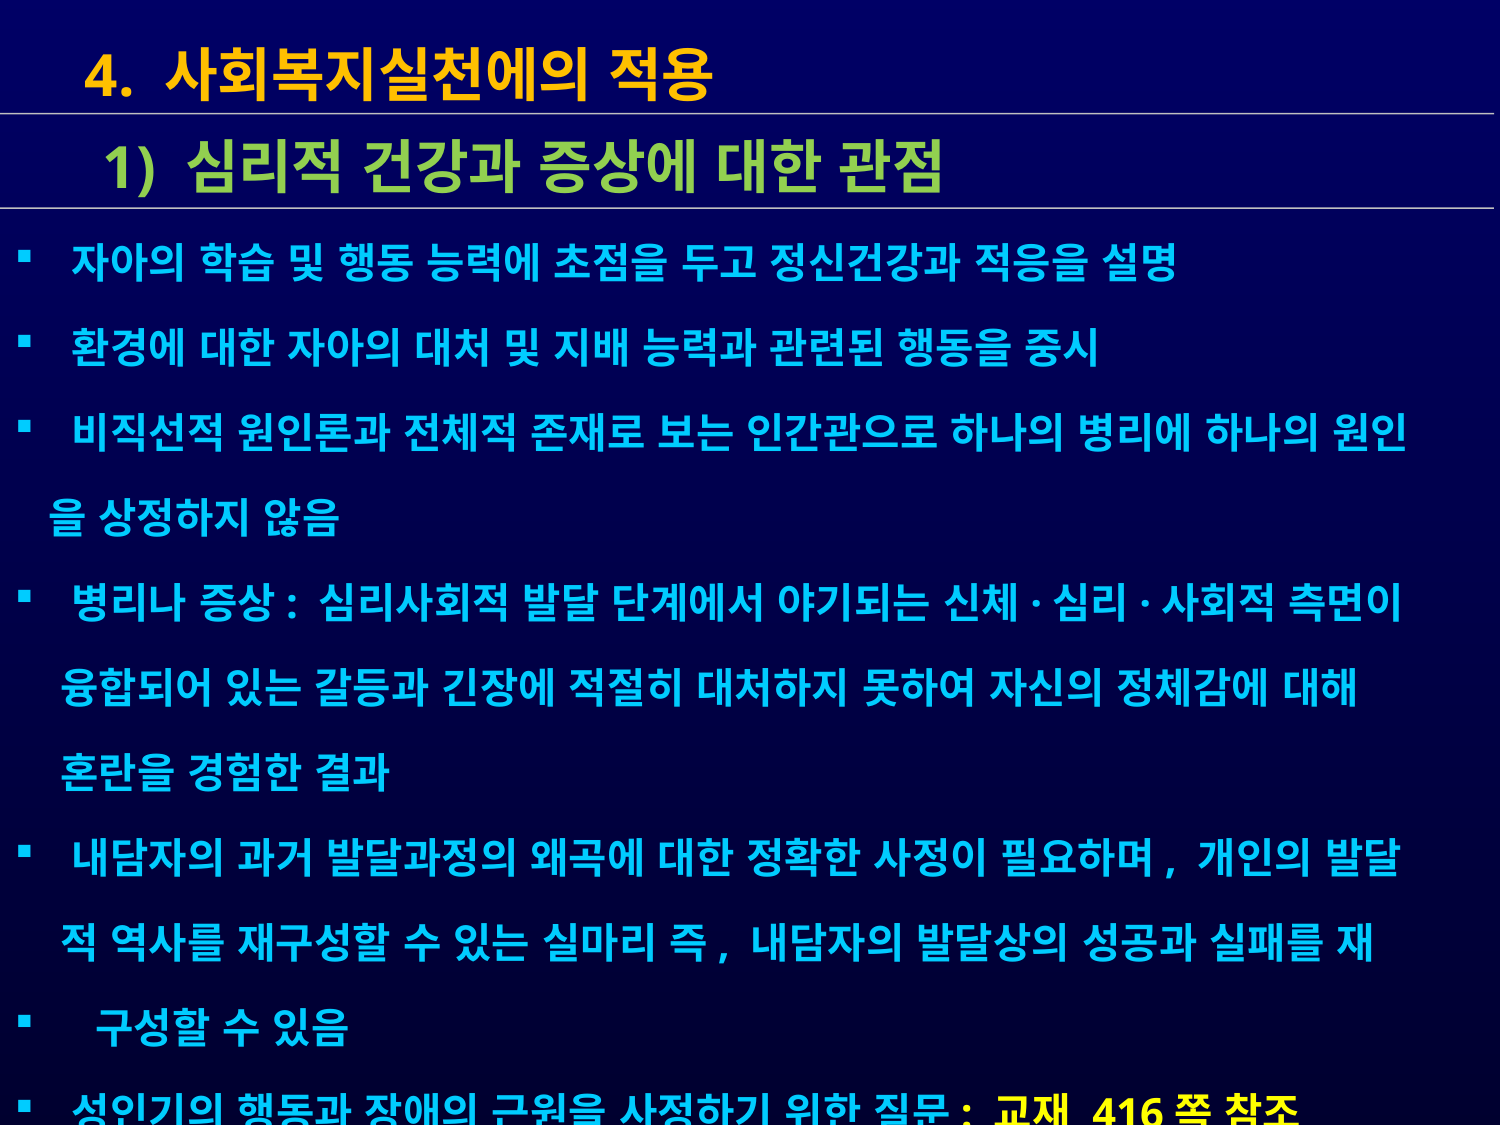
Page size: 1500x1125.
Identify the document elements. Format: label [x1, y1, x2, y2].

text_box [0, 30, 1500, 1125]
